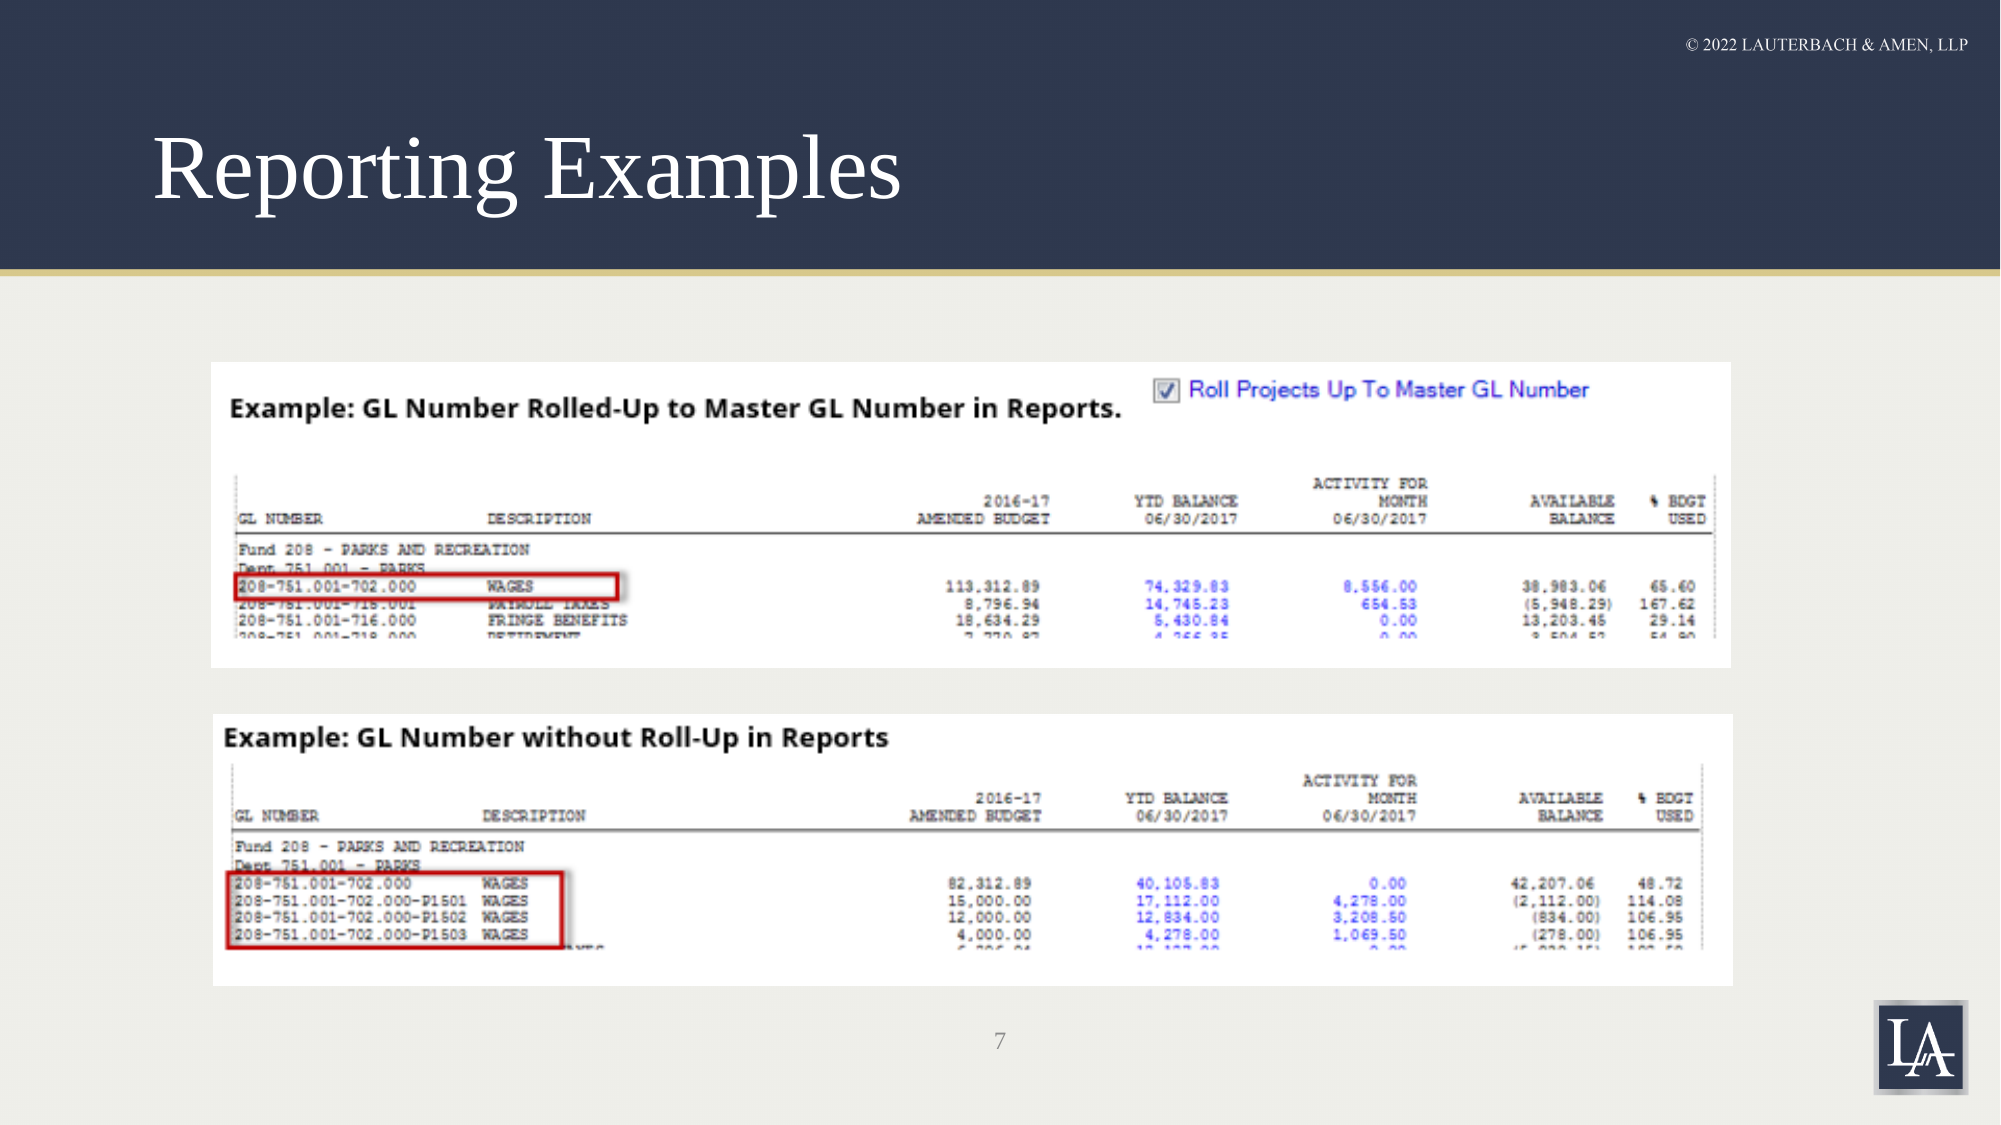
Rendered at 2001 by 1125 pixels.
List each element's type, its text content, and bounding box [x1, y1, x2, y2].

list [211, 362, 1731, 668]
title Reporting Examples [137, 59, 1863, 278]
picture [0, 0, 2001, 1125]
slide_number 7 [954, 1013, 1046, 1066]
